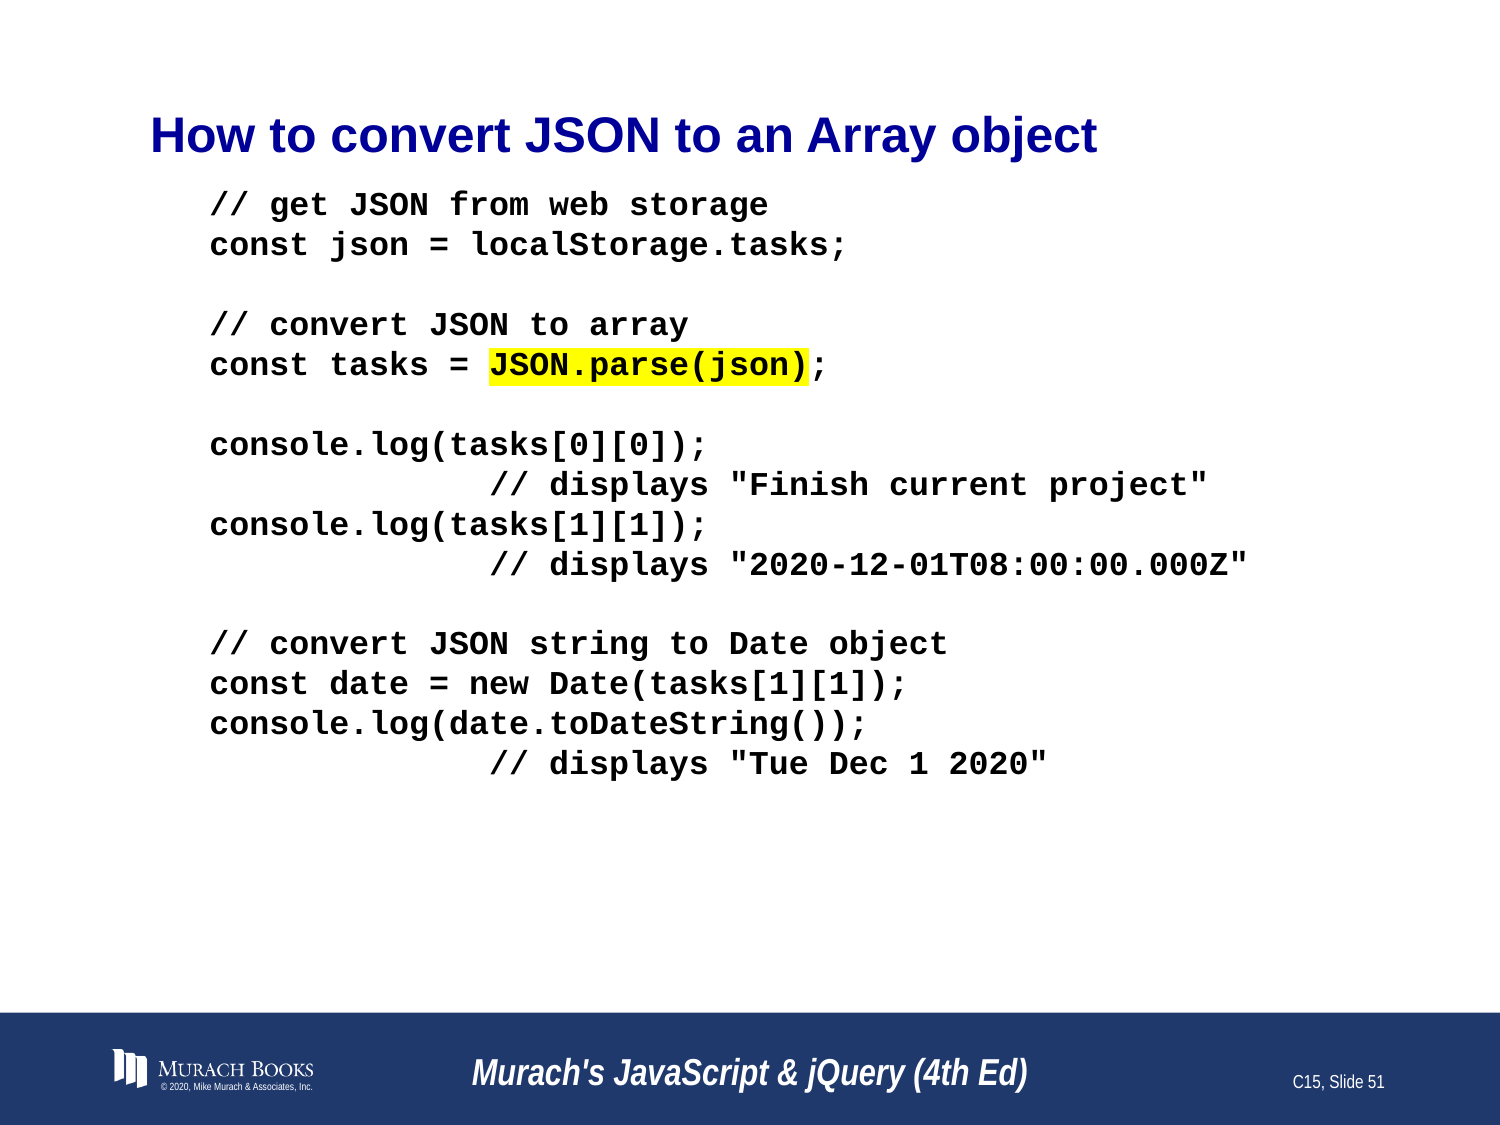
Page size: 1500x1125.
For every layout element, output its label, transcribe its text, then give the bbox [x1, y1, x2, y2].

slide_number C15, Slide 51 [1087, 1025, 1400, 1100]
footer © 2020, Mike Murach & Associates, Inc. [12, 1025, 463, 1100]
slide_number Murach's JavaScript & jQuery (4th Ed) [463, 1025, 1050, 1100]
list // get JSON from web storage const json = localStorage.tasks; // convert JSON to array const tasks = JSON.parse(json); console.log(tasks[0][0]); // displays "Finish current project" console.log(tasks[1][1]); // displays "2020-12-01T08:00:00.000Z" // convert JSON string to Date object const date = new Date(tasks[1][1]); console.log(date.toDateString()); // displays "Tue Dec 1 2020" [137, 174, 1350, 975]
title How to convert JSON to an Array object [150, 102, 1350, 164]
